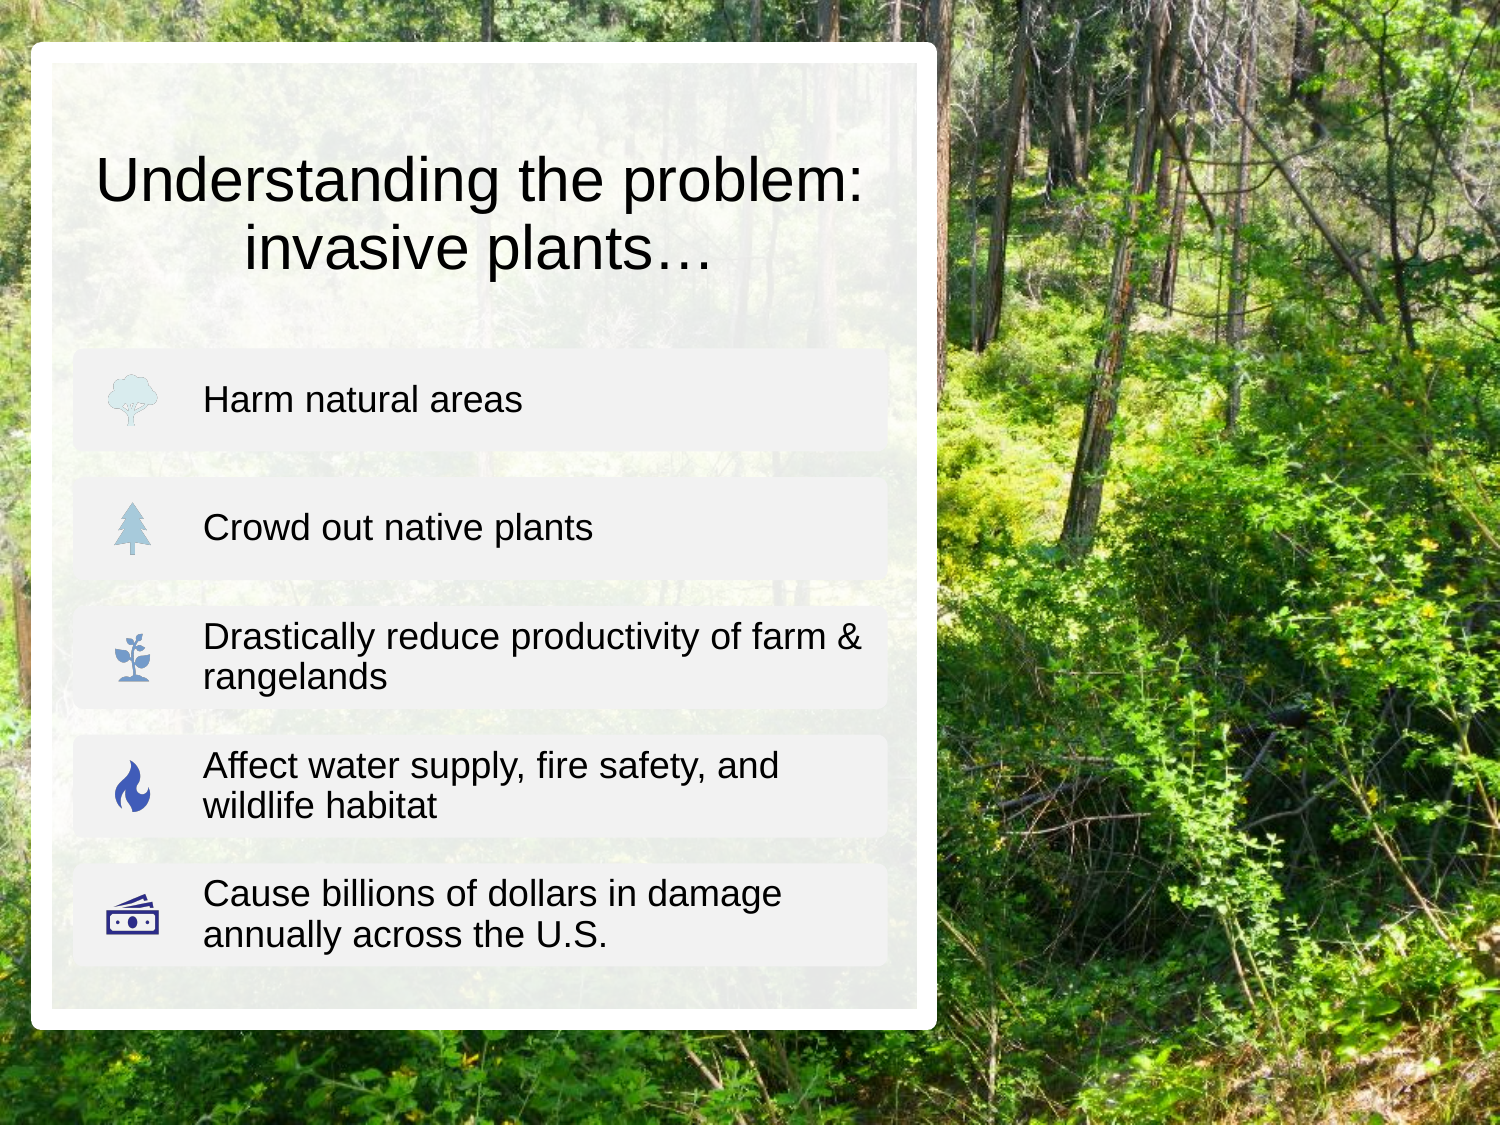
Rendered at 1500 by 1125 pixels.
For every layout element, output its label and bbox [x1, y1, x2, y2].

picture [0, 0, 1500, 1125]
list [72, 347, 888, 968]
